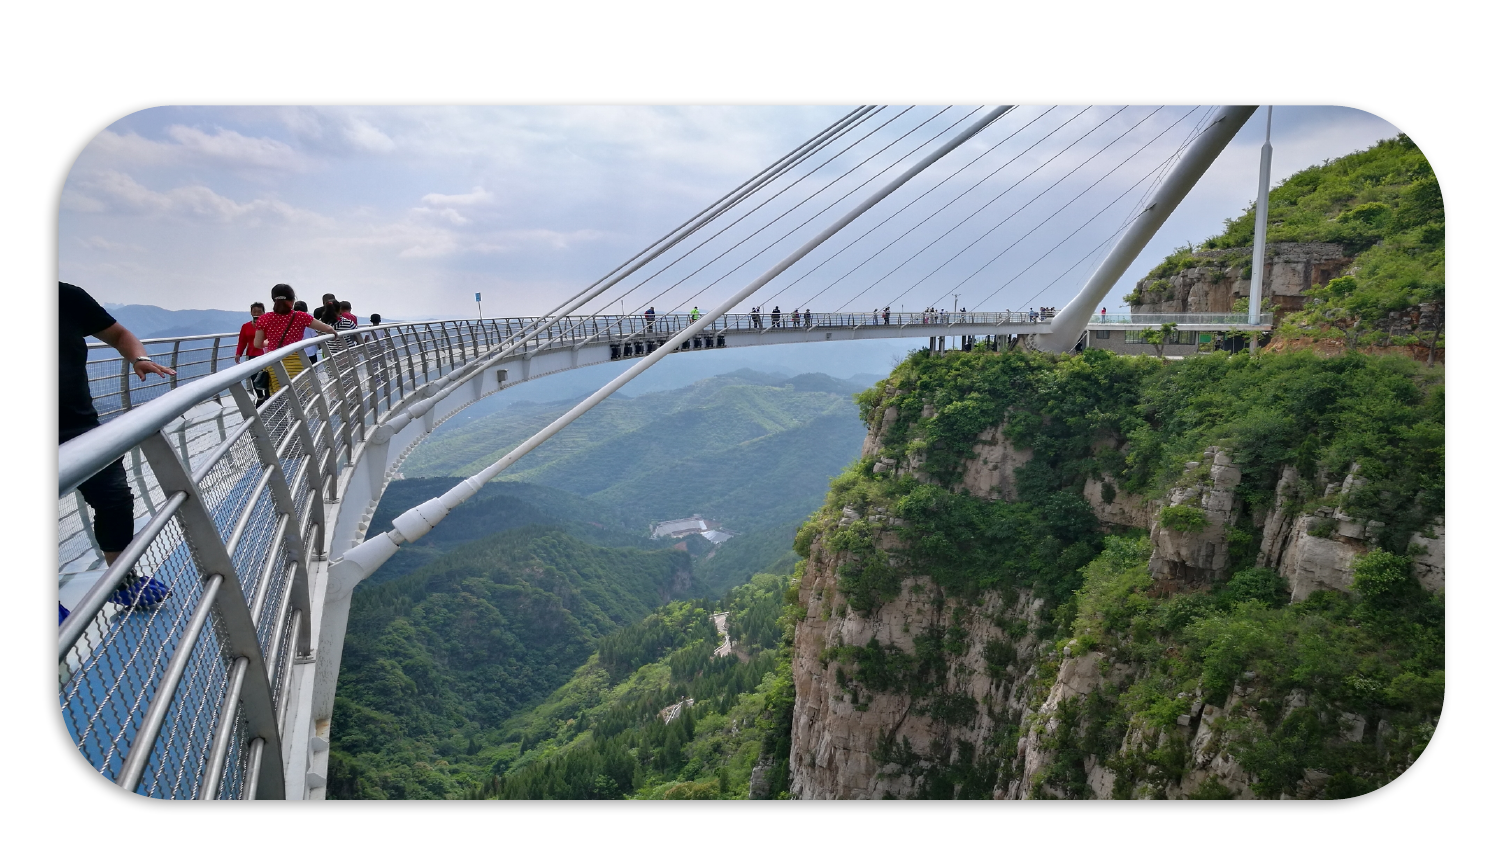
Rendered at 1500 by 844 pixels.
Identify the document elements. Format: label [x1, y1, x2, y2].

picture [58, 105, 1445, 800]
